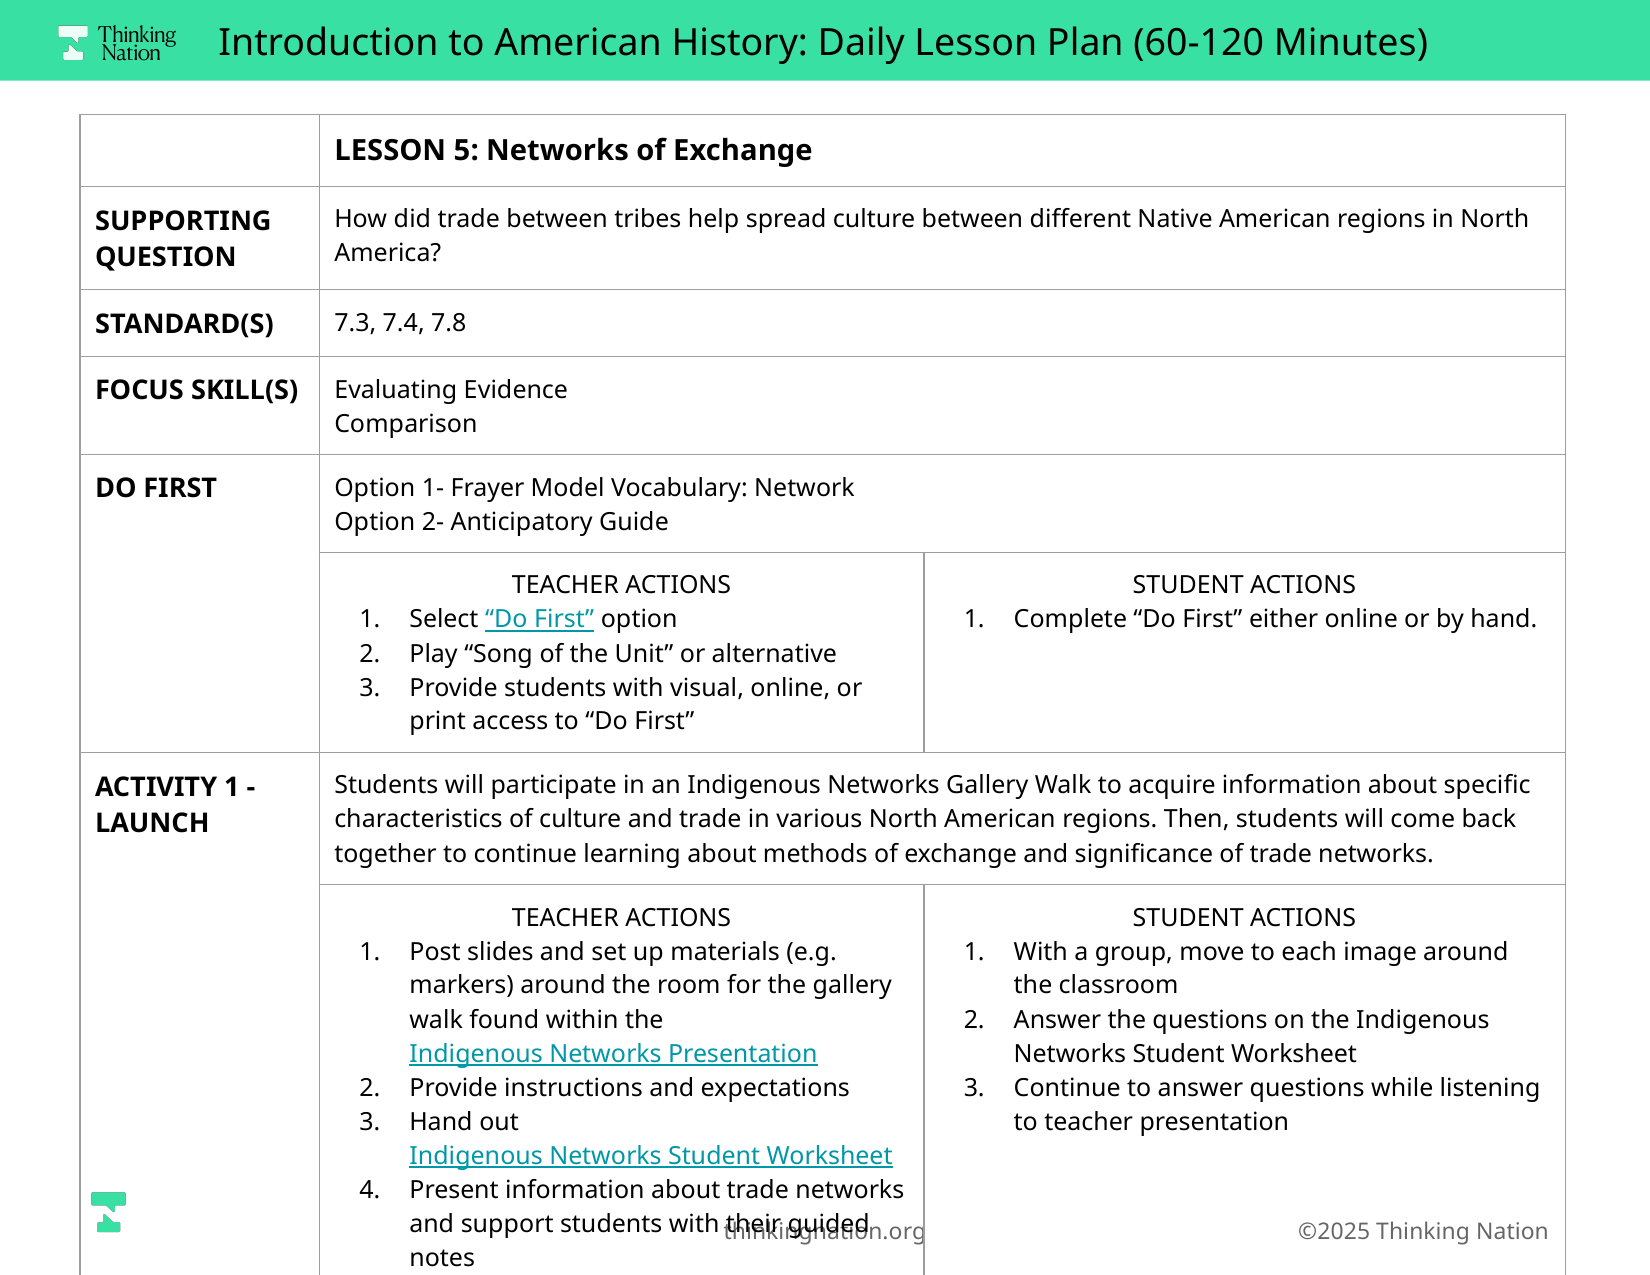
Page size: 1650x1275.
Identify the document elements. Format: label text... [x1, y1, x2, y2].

table_cell Evaluating Evidence Comparison [320, 357, 1565, 454]
table_cell STUDENT ACTIONS Complete “Do First” either online or by hand. [925, 553, 1565, 752]
table_cell TEACHER ACTIONS Post slides and set up materials (e.g. markers) around the room for the gallery walk found within the Indigenous Networks Presentation Provide instructions and expectations Hand out Indigenous Networks Student Worksheet Present information about trade networks and support students with their guided notes [320, 885, 923, 1275]
table_cell How did trade between tribes help spread culture between different Native American regions in North America? [320, 187, 1565, 289]
table_cell Option 1- Frayer Model Vocabulary: Network Option 2- Anticipatory Guide [320, 455, 1565, 552]
table_cell ACTIVITY 1 - LAUNCH [81, 753, 319, 1275]
table_header [81, 115, 319, 186]
table_cell DO FIRST [81, 455, 319, 752]
table_cell FOCUS SKILL(S) [81, 357, 319, 454]
table_cell STANDARD(S) [81, 290, 319, 356]
picture [80, 1184, 136, 1240]
text_box Introduction to American History: Daily Lesson Plan (60-120 Minutes) [0, 0, 1650, 81]
table_cell TEACHER ACTIONS Select “Do First” option Play “Song of the Unit” or alternative Provide students with visual, online, or print access to “Do First” [320, 553, 923, 752]
table_cell 7.3, 7.4, 7.8 [320, 290, 1565, 356]
picture [45, 14, 180, 71]
table_cell SUPPORTING QUESTION [81, 187, 319, 289]
table_header LESSON 5: Networks of Exchange [320, 115, 1565, 186]
table_cell Students will participate in an Indigenous Networks Gallery Walk to acquire information about specific characteristics of culture and trade in various North American regions. Then, students will come back together to continue learning about methods of exchange and significance of trade networks. [320, 753, 1565, 884]
table_cell STUDENT ACTIONS With a group, move to each image around the classroom Answer the questions on the Indigenous Networks Student Worksheet Continue to answer questions while listening to teacher presentation [925, 885, 1565, 1275]
